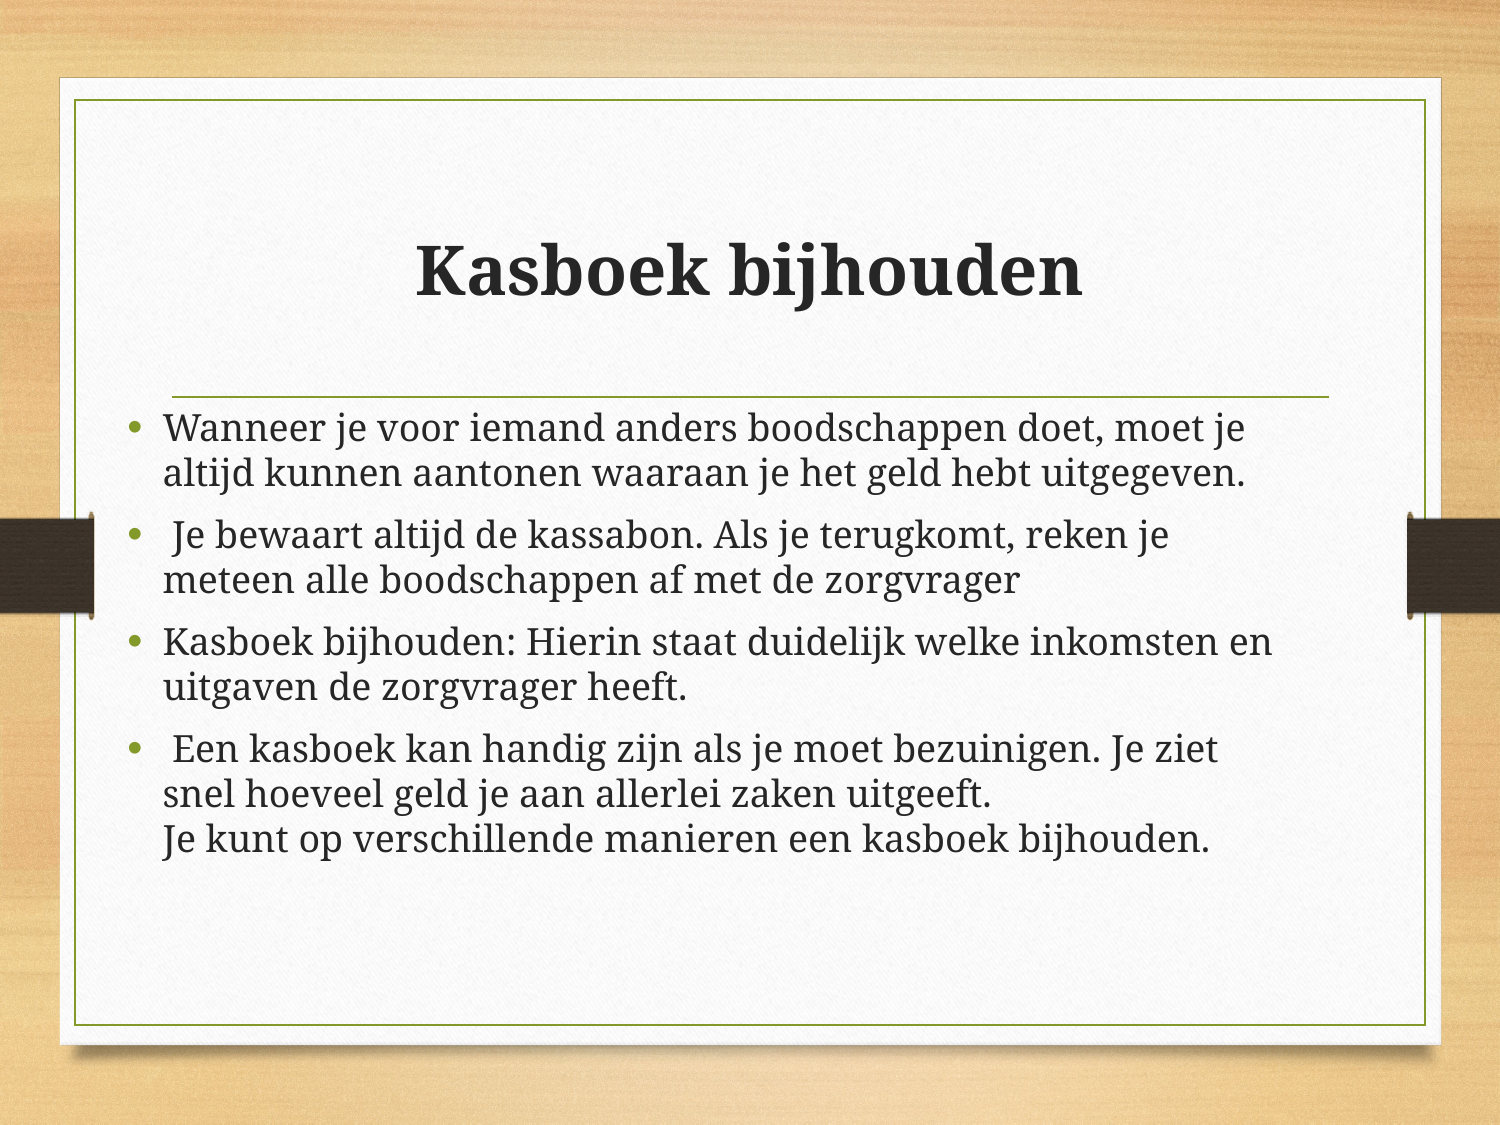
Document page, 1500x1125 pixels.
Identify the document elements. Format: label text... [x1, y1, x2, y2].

title Kasboek bijhouden [159, 161, 1341, 375]
list Wanneer je voor iemand anders boodschappen doet, moet je altijd kunnen aantonen waaraan je het geld hebt uitgegeven. Je bewaart altijd de kassabon. Als je terugkomt, reken je meteen alle boodschappen af met de zorgvrager Kasboek bijhouden: Hierin staat duidelijk welke inkomsten en uitgaven de zorgvrager heeft. Een kasboek kan handig zijn als je moet bezuinigen. Je ziet snel hoeveel geld je aan allerlei zaken uitgeeft. Je kunt op verschillende manieren een kasboek bijhouden. [112, 396, 1294, 805]
picture [0, 0, 1500, 1125]
